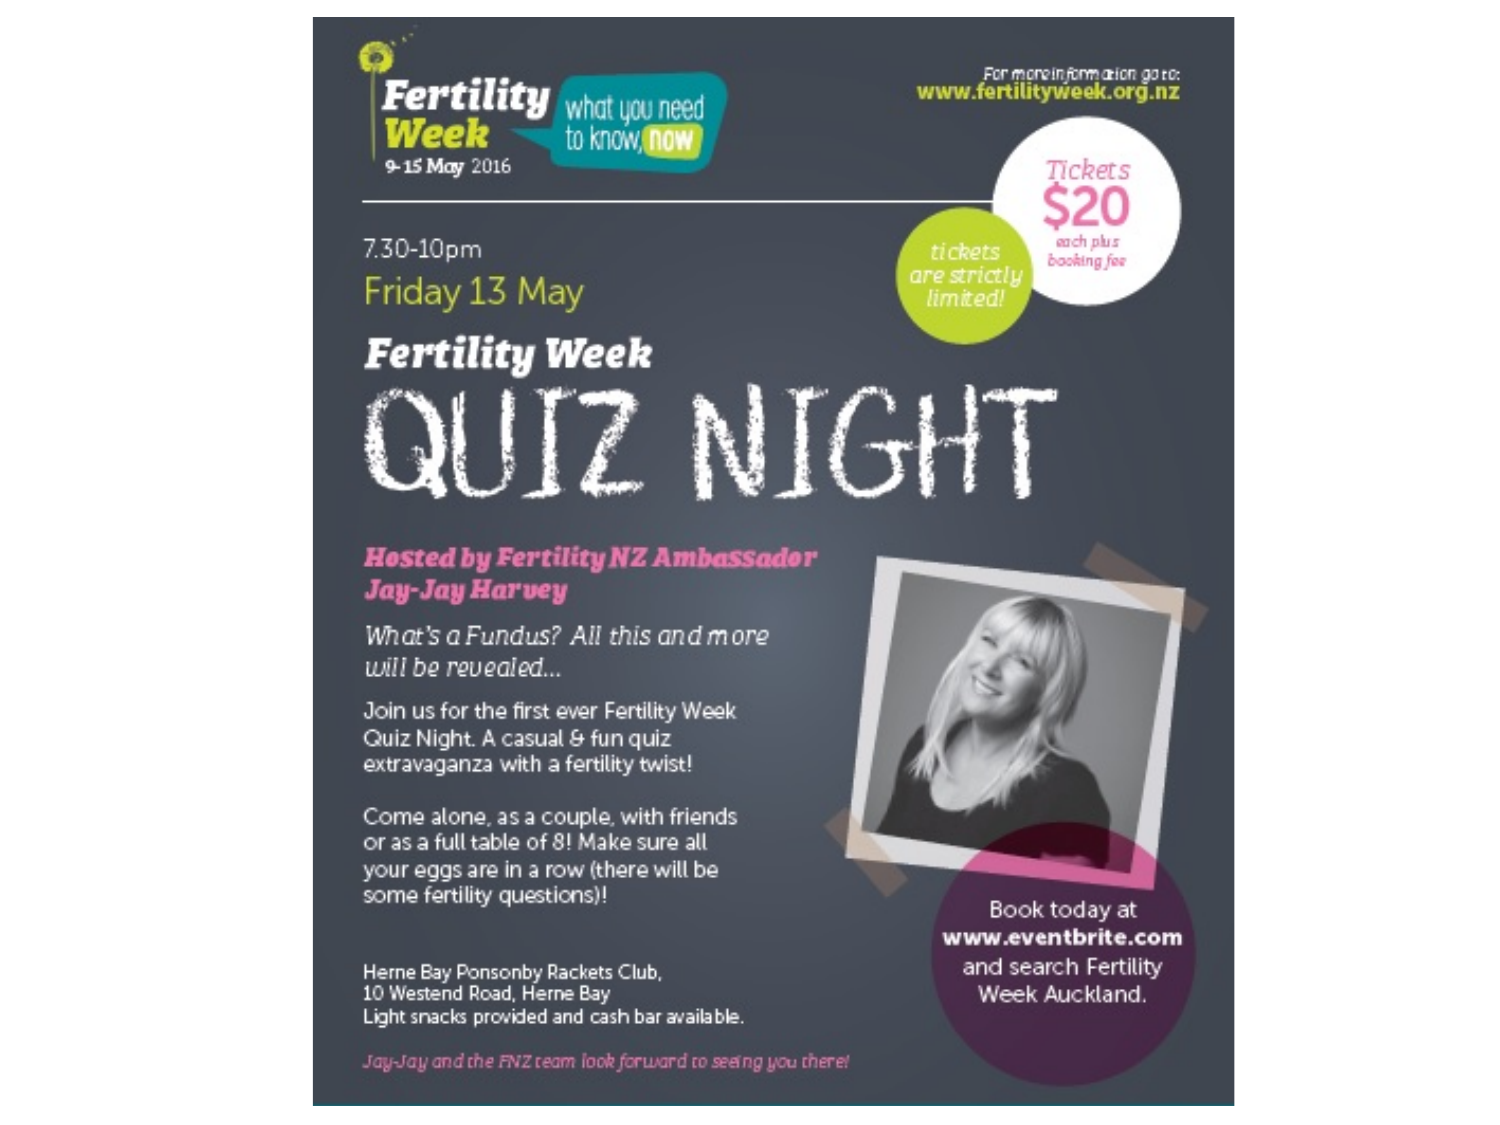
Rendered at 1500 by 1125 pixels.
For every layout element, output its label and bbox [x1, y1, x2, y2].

picture [312, 17, 1235, 1107]
